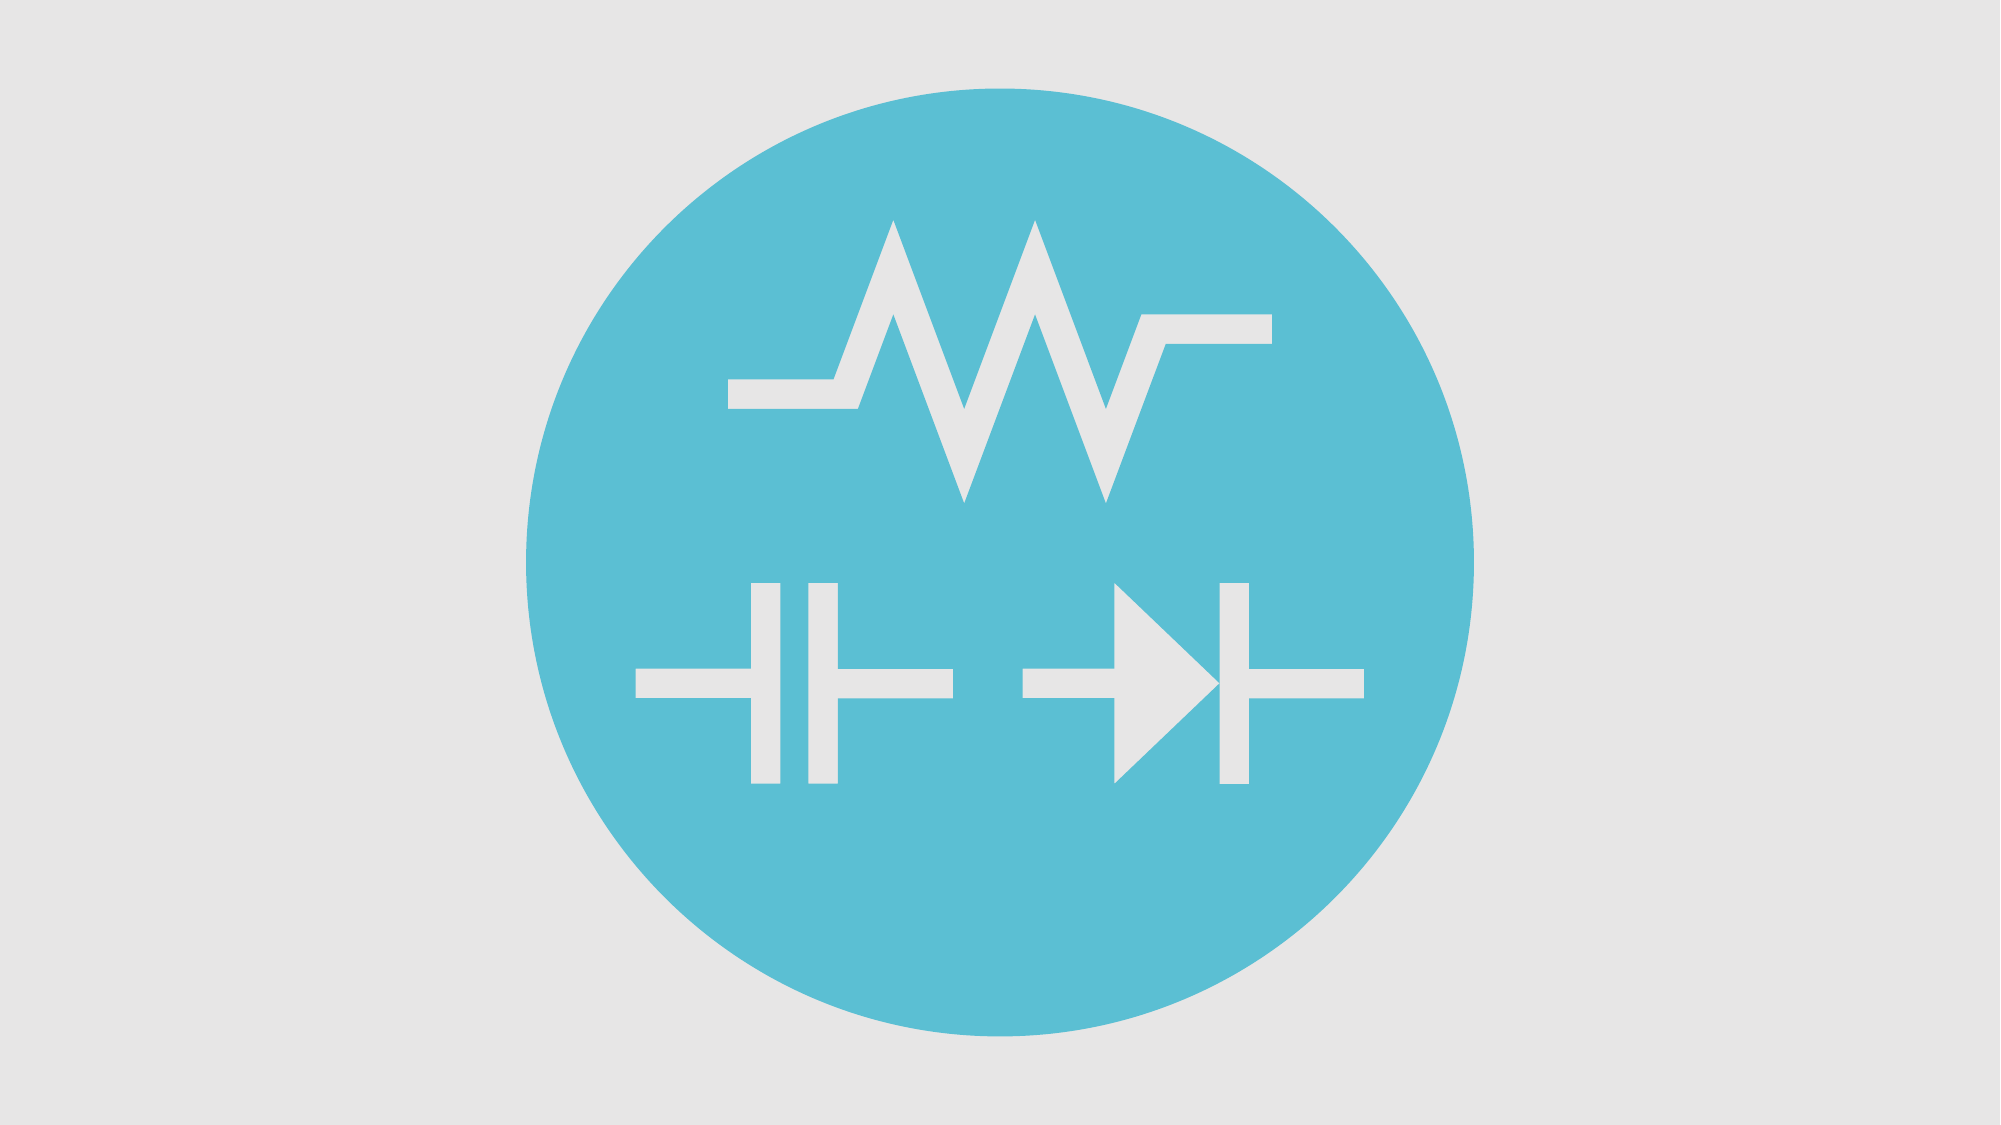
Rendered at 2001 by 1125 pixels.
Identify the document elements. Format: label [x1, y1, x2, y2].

text_box [525, 87, 1475, 1038]
